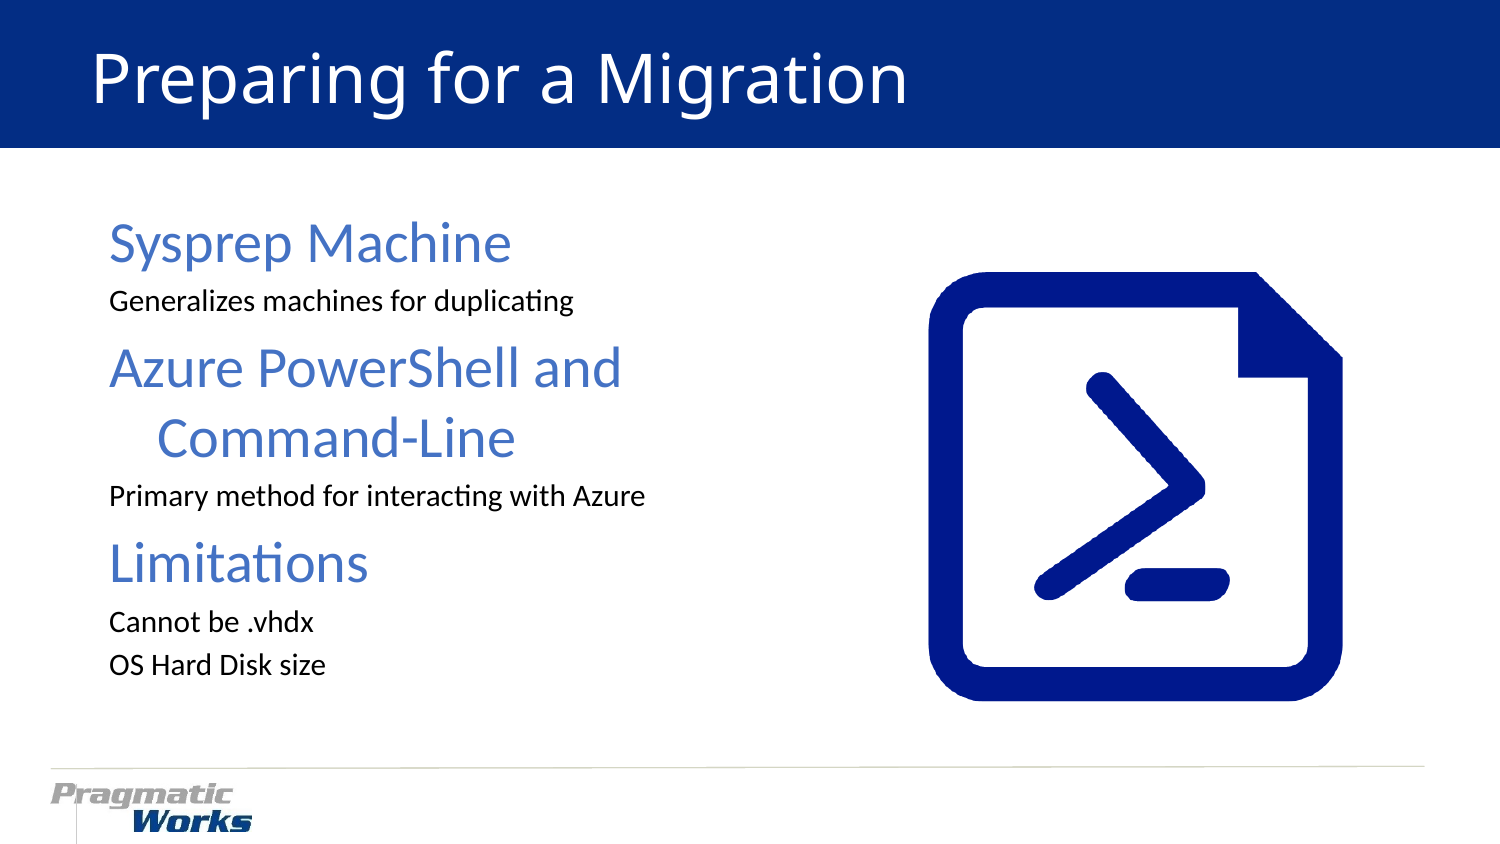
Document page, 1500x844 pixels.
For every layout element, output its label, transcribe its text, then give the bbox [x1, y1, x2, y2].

picture [919, 271, 1351, 703]
picture [50, 783, 252, 832]
title Preparing for a Migration [75, 0, 1370, 164]
list Sysprep Machine Generalizes machines for duplicating Azure PowerShell and Command-Line Primary method for interacting with Azure Limitations Cannot be .vhdx OS Hard Disk size [94, 196, 822, 782]
